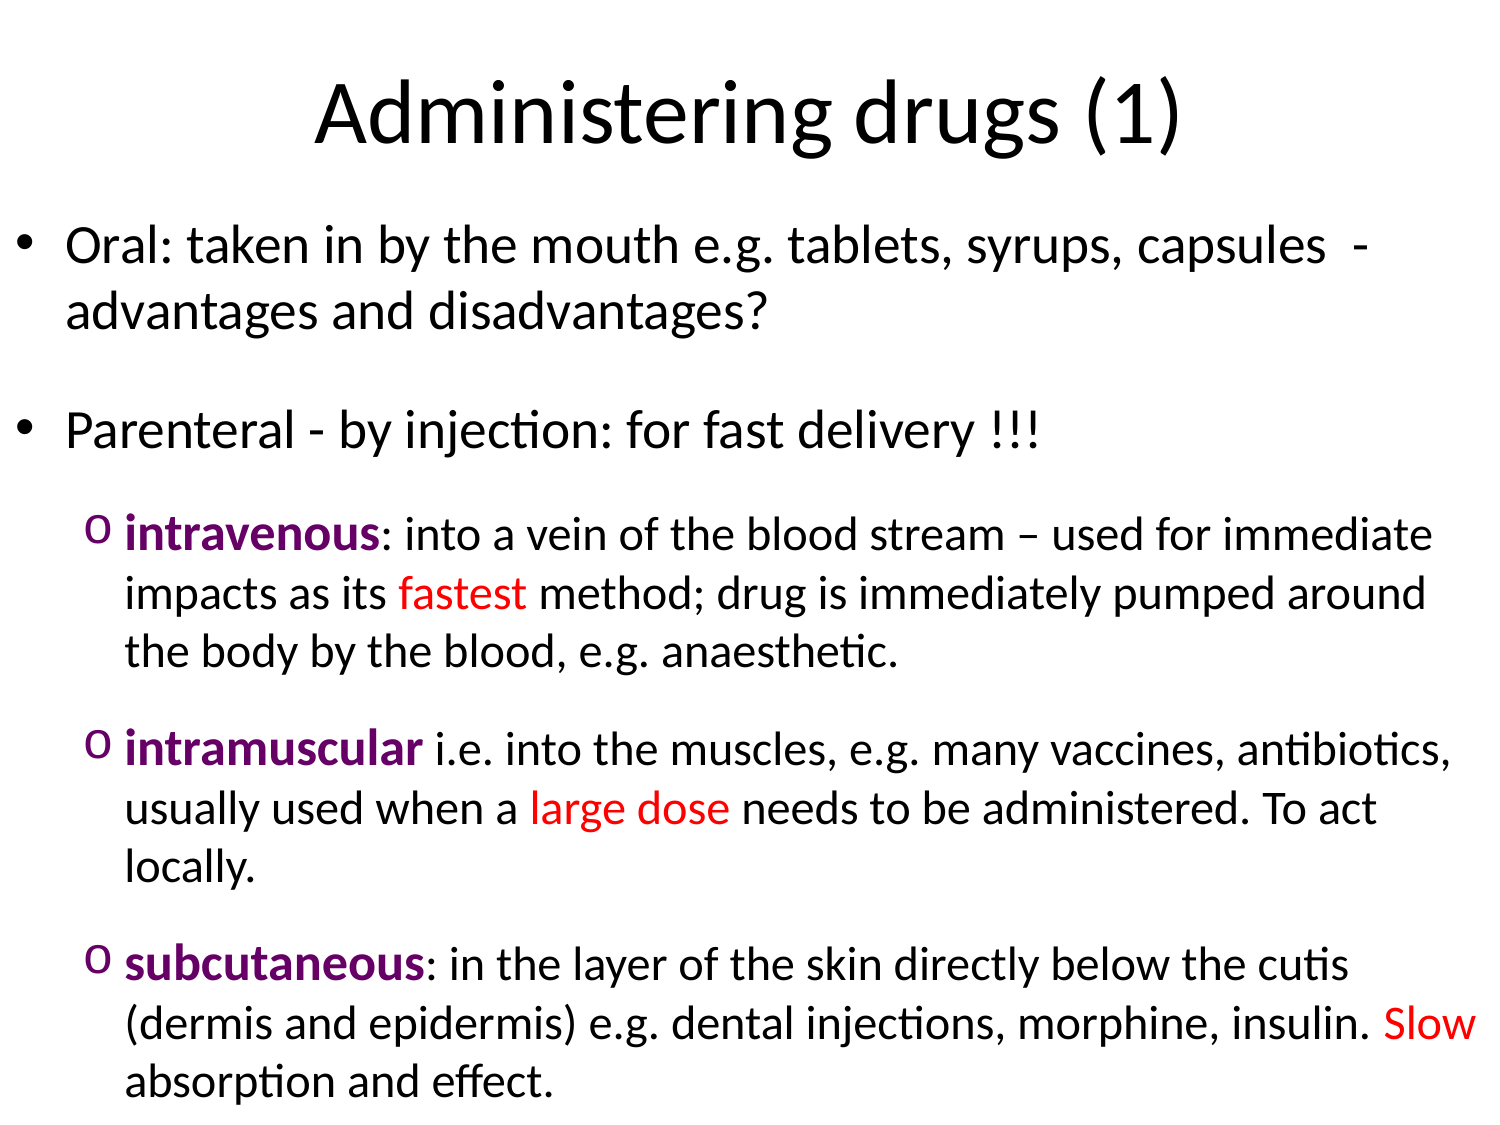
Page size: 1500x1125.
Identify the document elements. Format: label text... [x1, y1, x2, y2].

list Oral: taken in by the mouth e.g. tablets, syrups, capsules - advantages and disadvantages? Parenteral - by injection: for fast delivery !!! intravenous: into a vein of the blood stream – used for immediate impacts as its fastest method; drug is immediately pumped around the body by the blood, e.g. anaesthetic. intramuscular i.e. into the muscles, e.g. many vaccines, antibiotics, usually used when a large dose needs to be administered. To act locally. subcutaneous: in the layer of the skin directly below the cutis (dermis and epidermis) e.g. dental injections, morphine, insulin. Slow absorption and effect. [0, 200, 1500, 1125]
title Administering drugs (1) [75, 12, 1425, 200]
